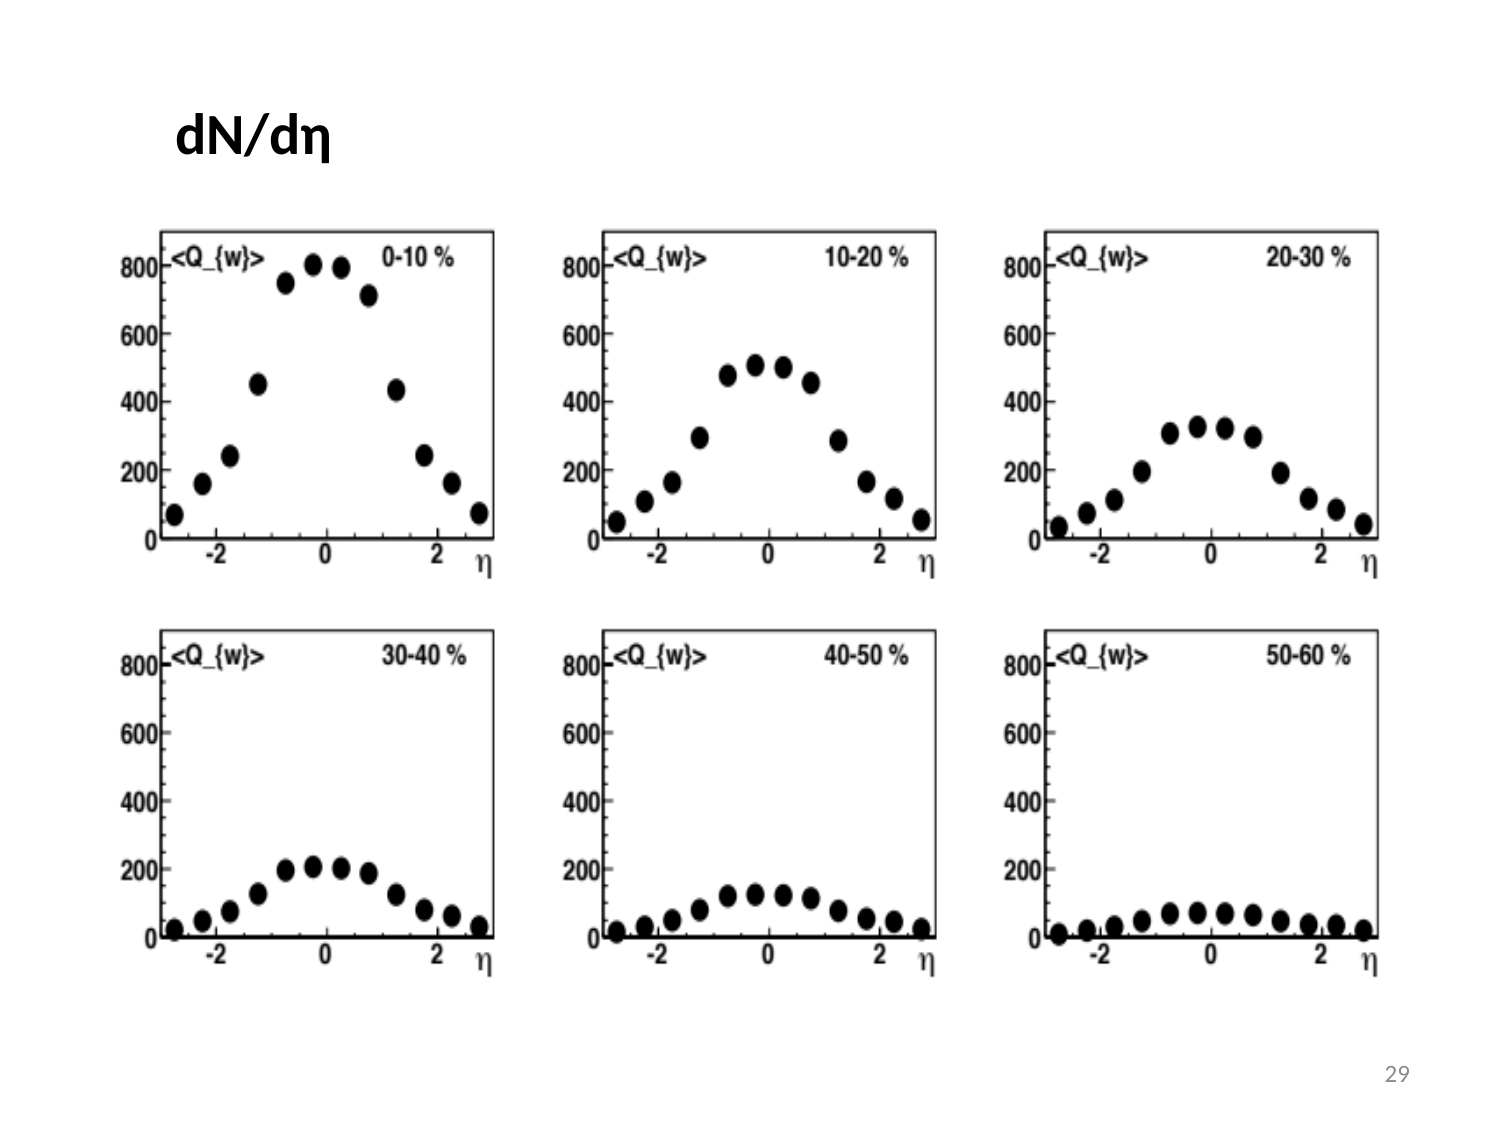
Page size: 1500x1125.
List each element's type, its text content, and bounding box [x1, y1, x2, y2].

text_box dN/dη [160, 88, 400, 174]
slide_number 29 [1074, 1042, 1425, 1103]
picture [114, 224, 1385, 980]
